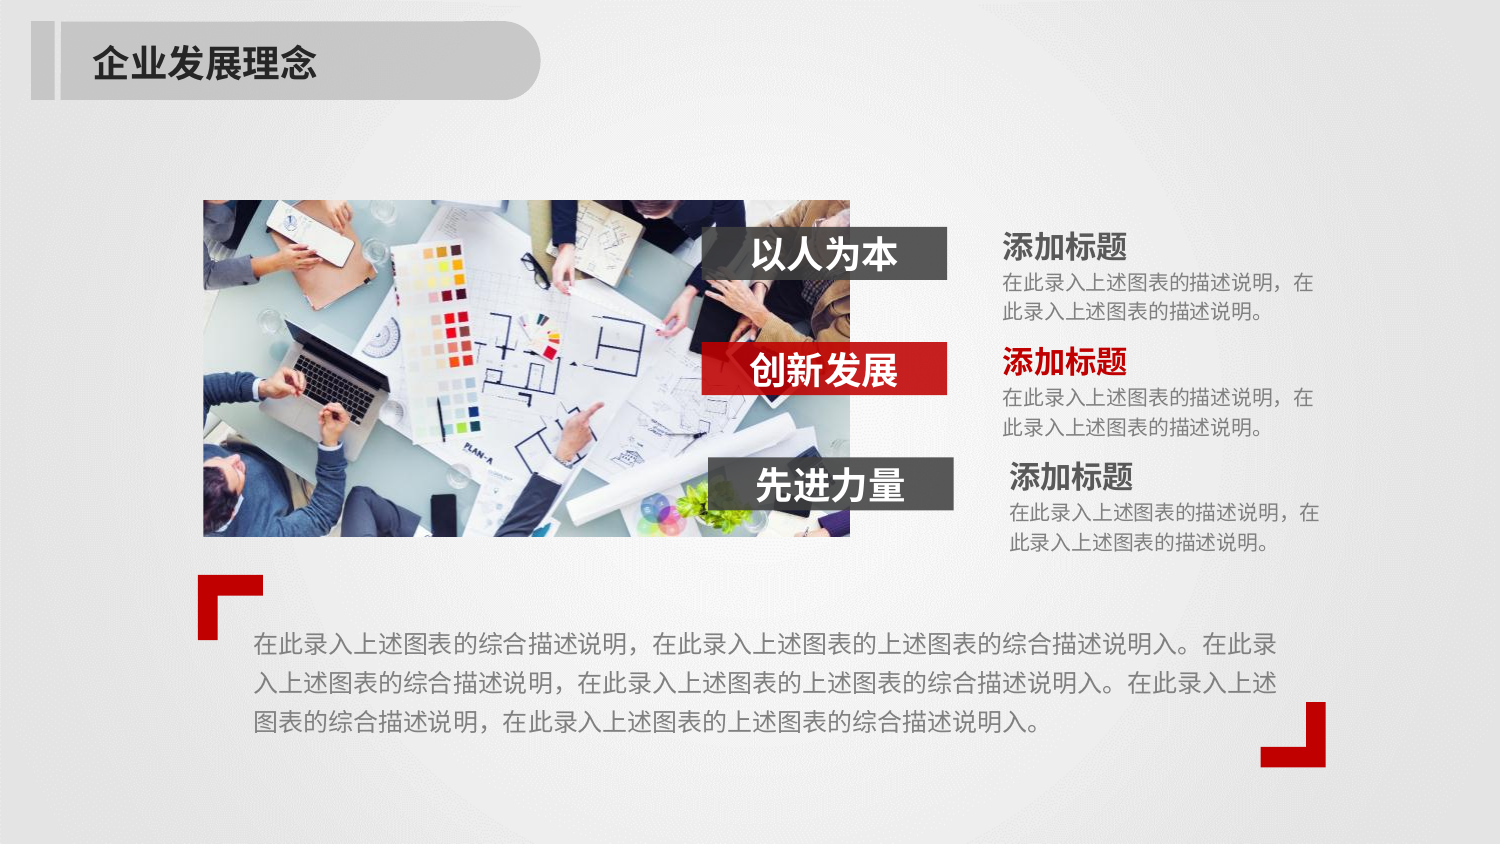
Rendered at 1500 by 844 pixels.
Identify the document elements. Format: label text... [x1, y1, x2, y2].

text_box 添加标题 [998, 451, 1189, 488]
text_box [29, 19, 57, 102]
text_box 在此录入上述图表的综合描述说明，在此录入上述图表的上述图表的综合描述说明入。在此录入上述图表的综合描述说明，在此录入上述图表的上述图表的综合描述说明入。在此录入上述图表的综合描述说明，在此录入上述图表的上述图表的综合描述说明入。 [242, 613, 1294, 742]
text_box [201, 198, 852, 539]
text_box [197, 574, 263, 641]
text_box 创新发展 [701, 341, 948, 398]
text_box 在此录入上述图表的描述说明，在此录入上述图表的描述说明。 [991, 258, 1337, 330]
text_box 在此录入上述图表的描述说明，在此录入上述图表的描述说明。 [997, 488, 1344, 560]
picture [0, 0, 1500, 844]
text_box 在此录入上述图表的描述说明，在此录入上述图表的描述说明。 [991, 373, 1337, 445]
text_box 先进力量 [708, 456, 954, 513]
text_box [1260, 702, 1326, 768]
text_box 企业发展理念 [81, 34, 549, 91]
text_box 添加标题 [991, 221, 1183, 258]
text_box [58, 19, 534, 103]
text_box 以人为本 [701, 225, 948, 283]
text_box 添加标题 [991, 336, 1183, 373]
